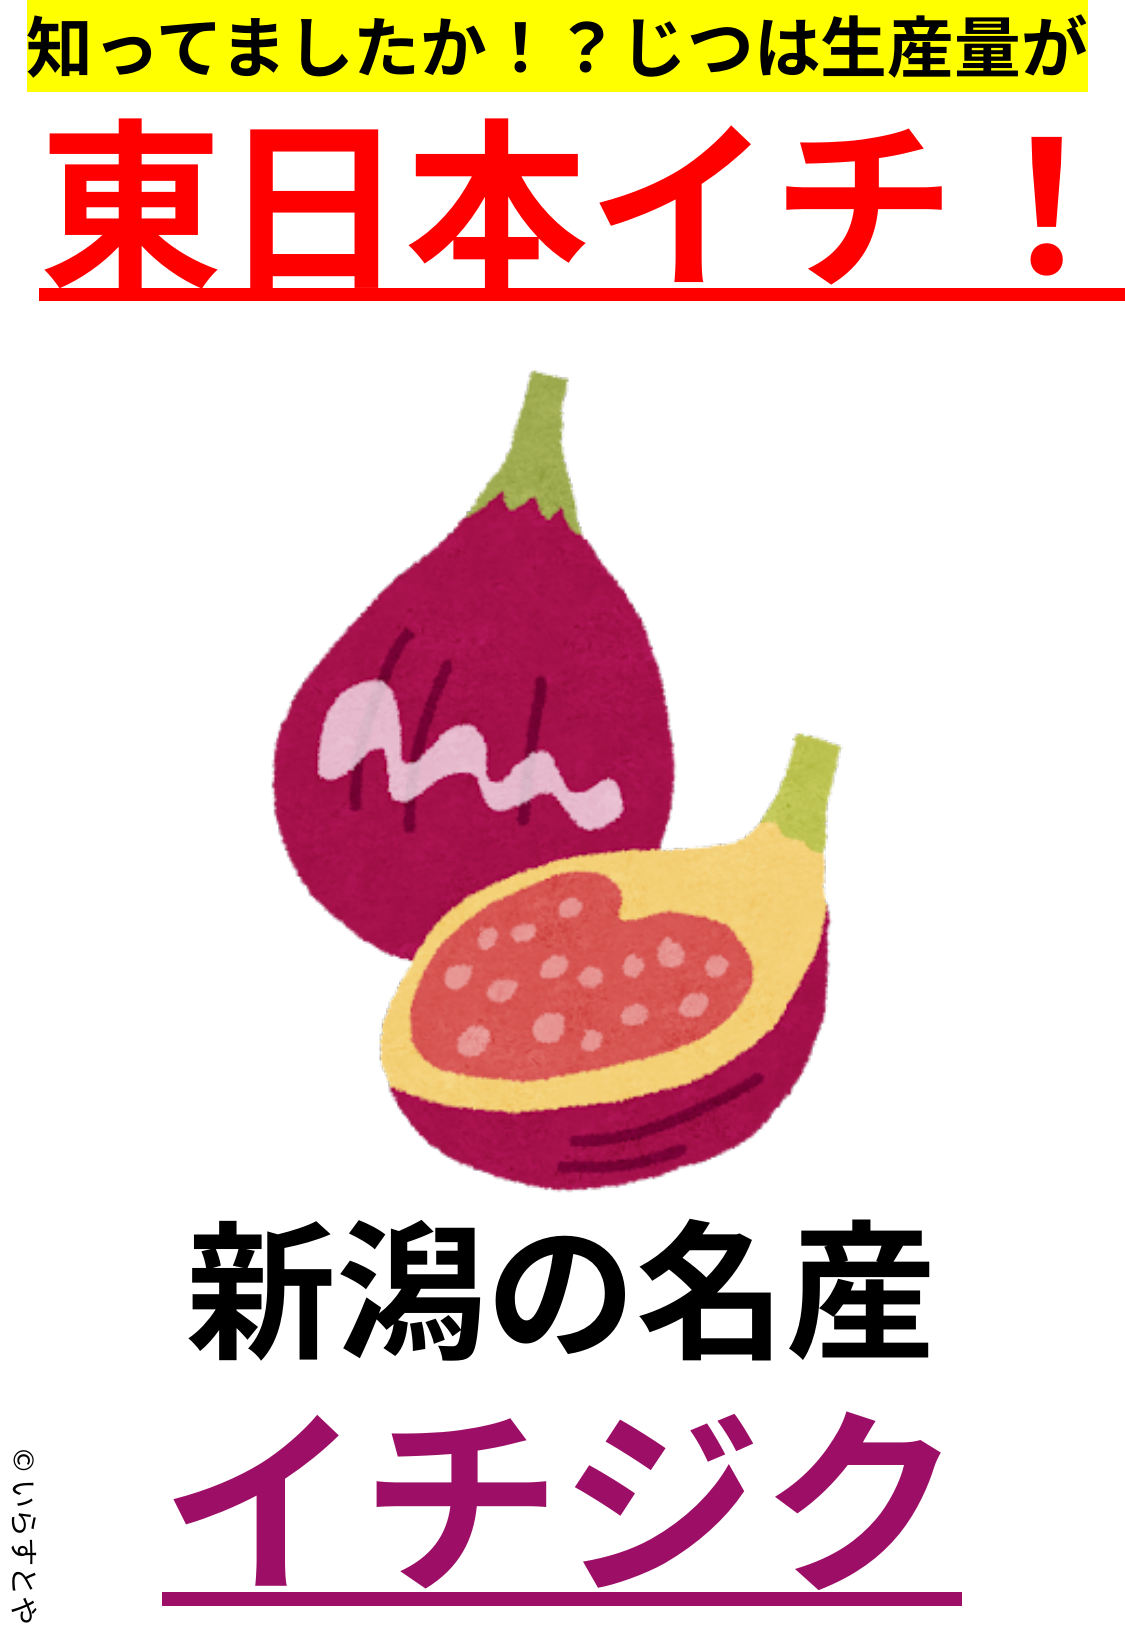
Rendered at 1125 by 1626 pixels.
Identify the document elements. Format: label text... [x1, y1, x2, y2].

text_box 東日本イチ！ [0, 94, 1125, 319]
text_box ©いらすとや [0, 1433, 51, 1621]
text_box 知ってましたか！？じつは生産量が [0, 0, 1125, 94]
picture [236, 350, 867, 1214]
text_box 新潟の名産 イチジク [41, 1189, 1082, 1625]
